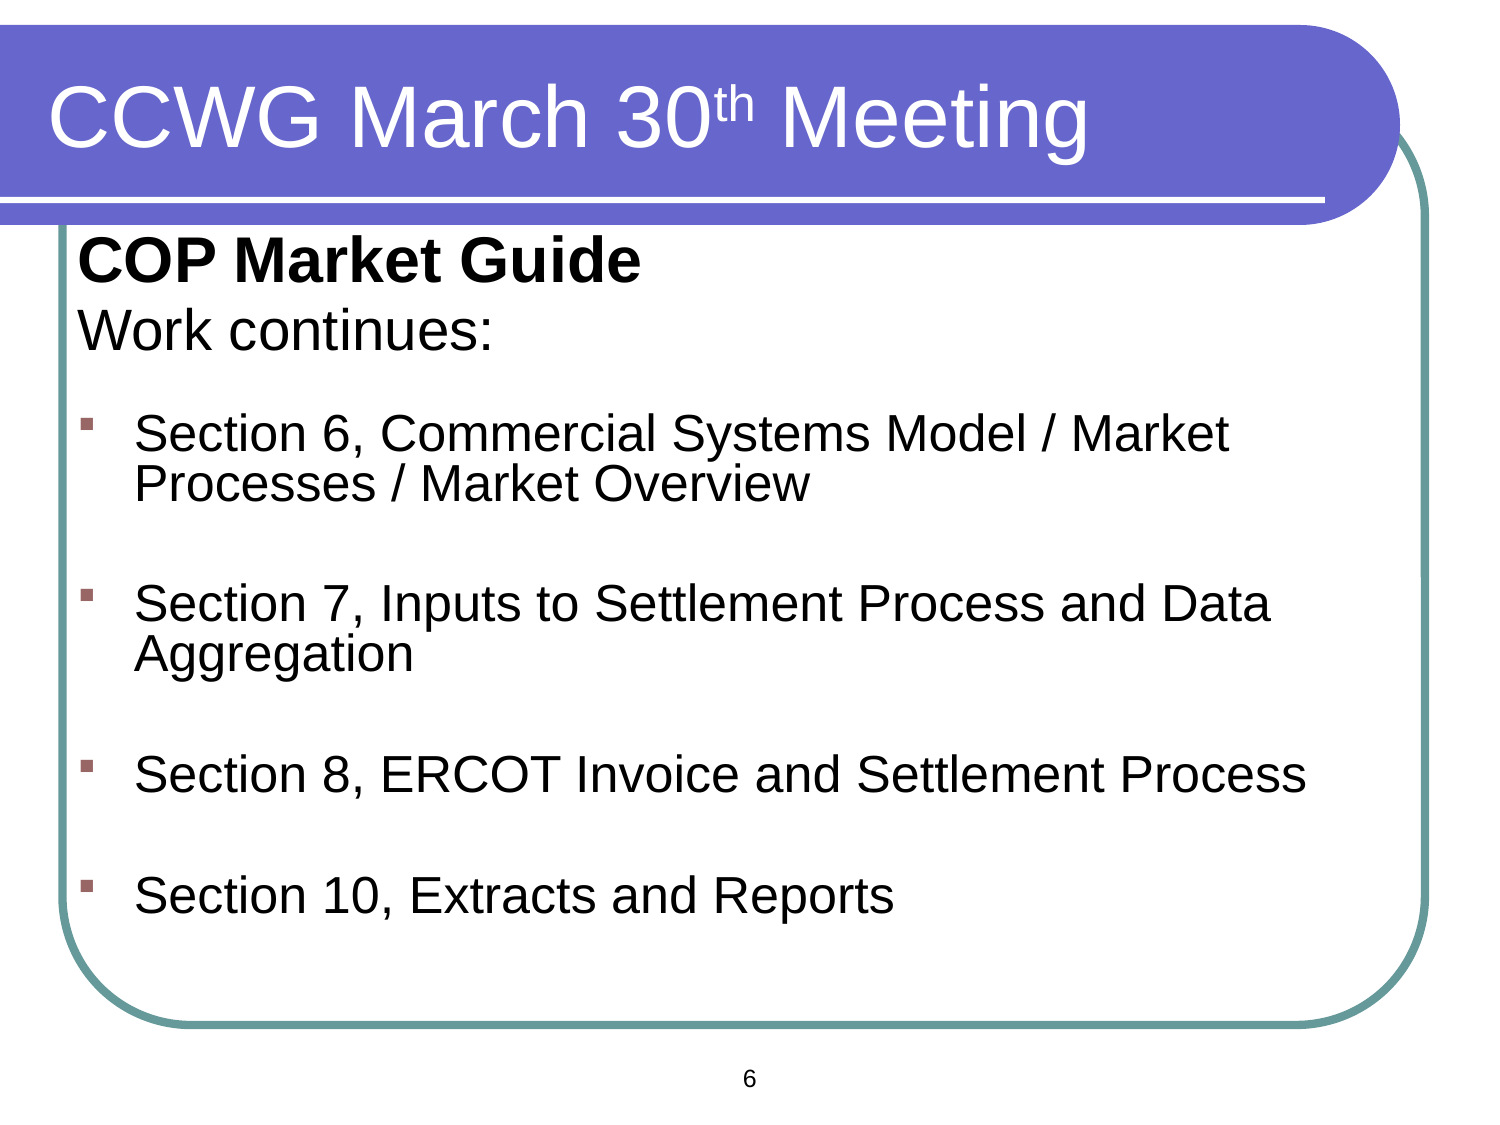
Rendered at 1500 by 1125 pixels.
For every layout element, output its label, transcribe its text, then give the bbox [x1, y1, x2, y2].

list COP Market Guide Work continues: Section 6, Commercial Systems Model / Market Processes / Market Overview Section 7, Inputs to Settlement Process and Data Aggregation Section 8, ERCOT Invoice and Settlement Process Section 10, Extracts and Reports [62, 224, 1388, 1076]
title CCWG March 30th Meeting [31, 37, 1348, 188]
footer 6 [512, 1024, 988, 1101]
